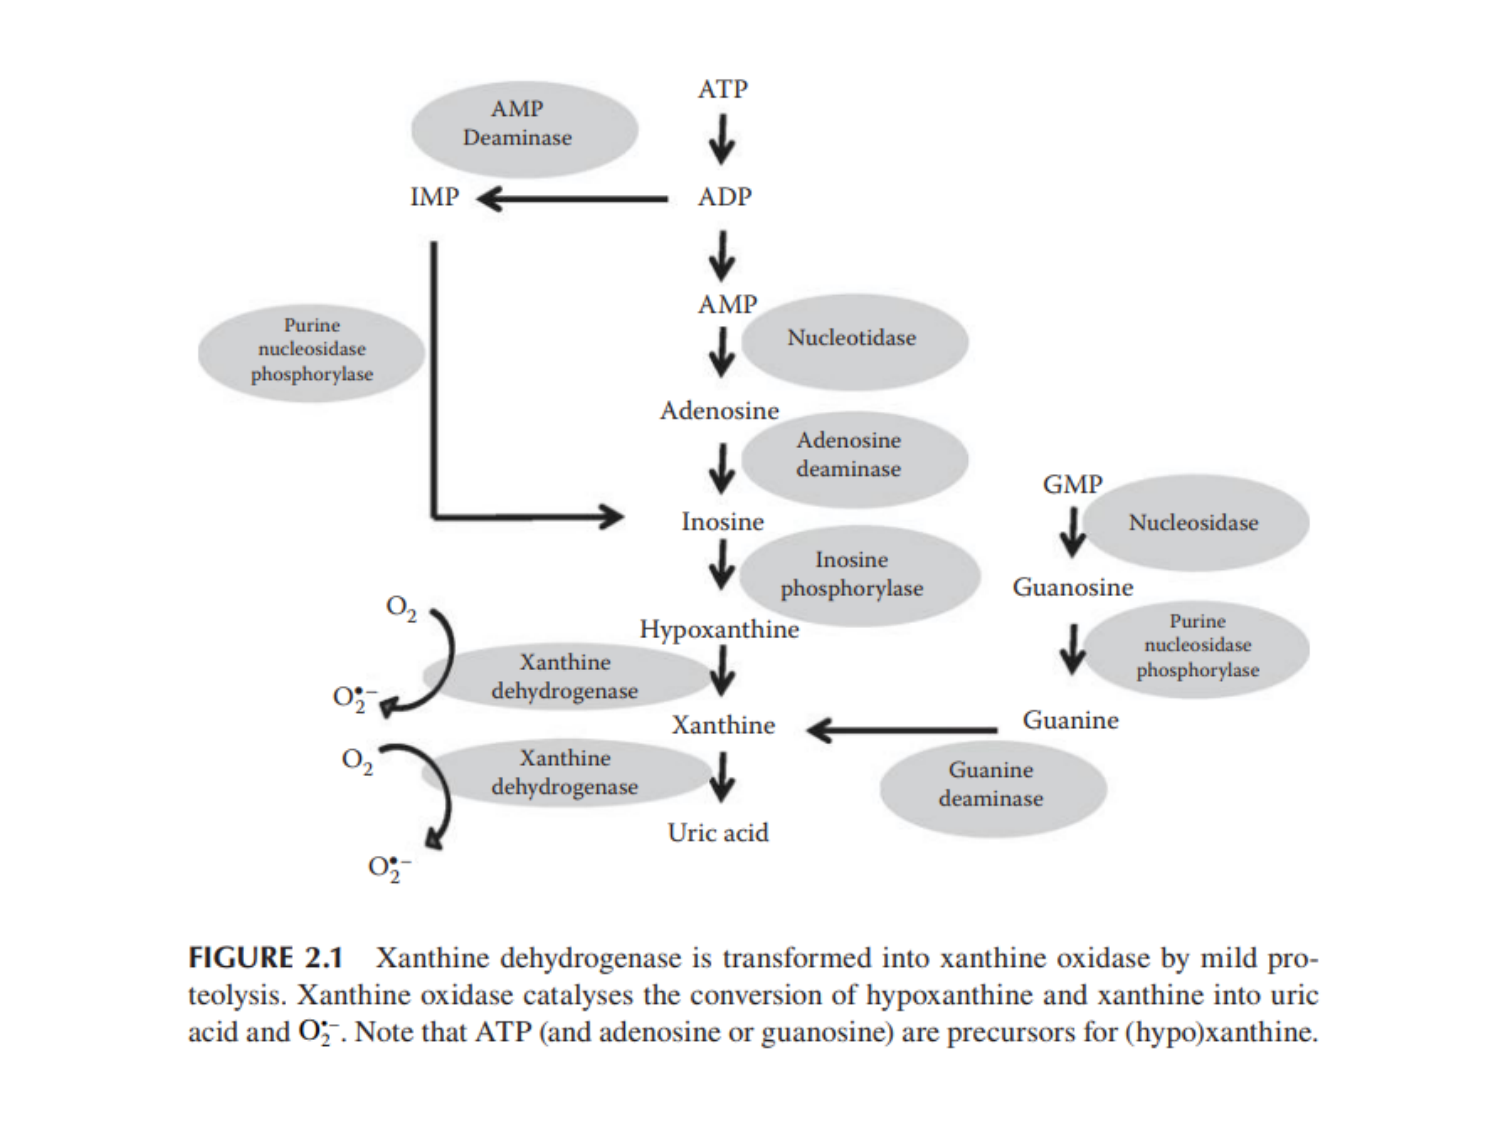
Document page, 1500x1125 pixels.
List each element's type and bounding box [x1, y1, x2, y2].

picture [175, 46, 1337, 1077]
